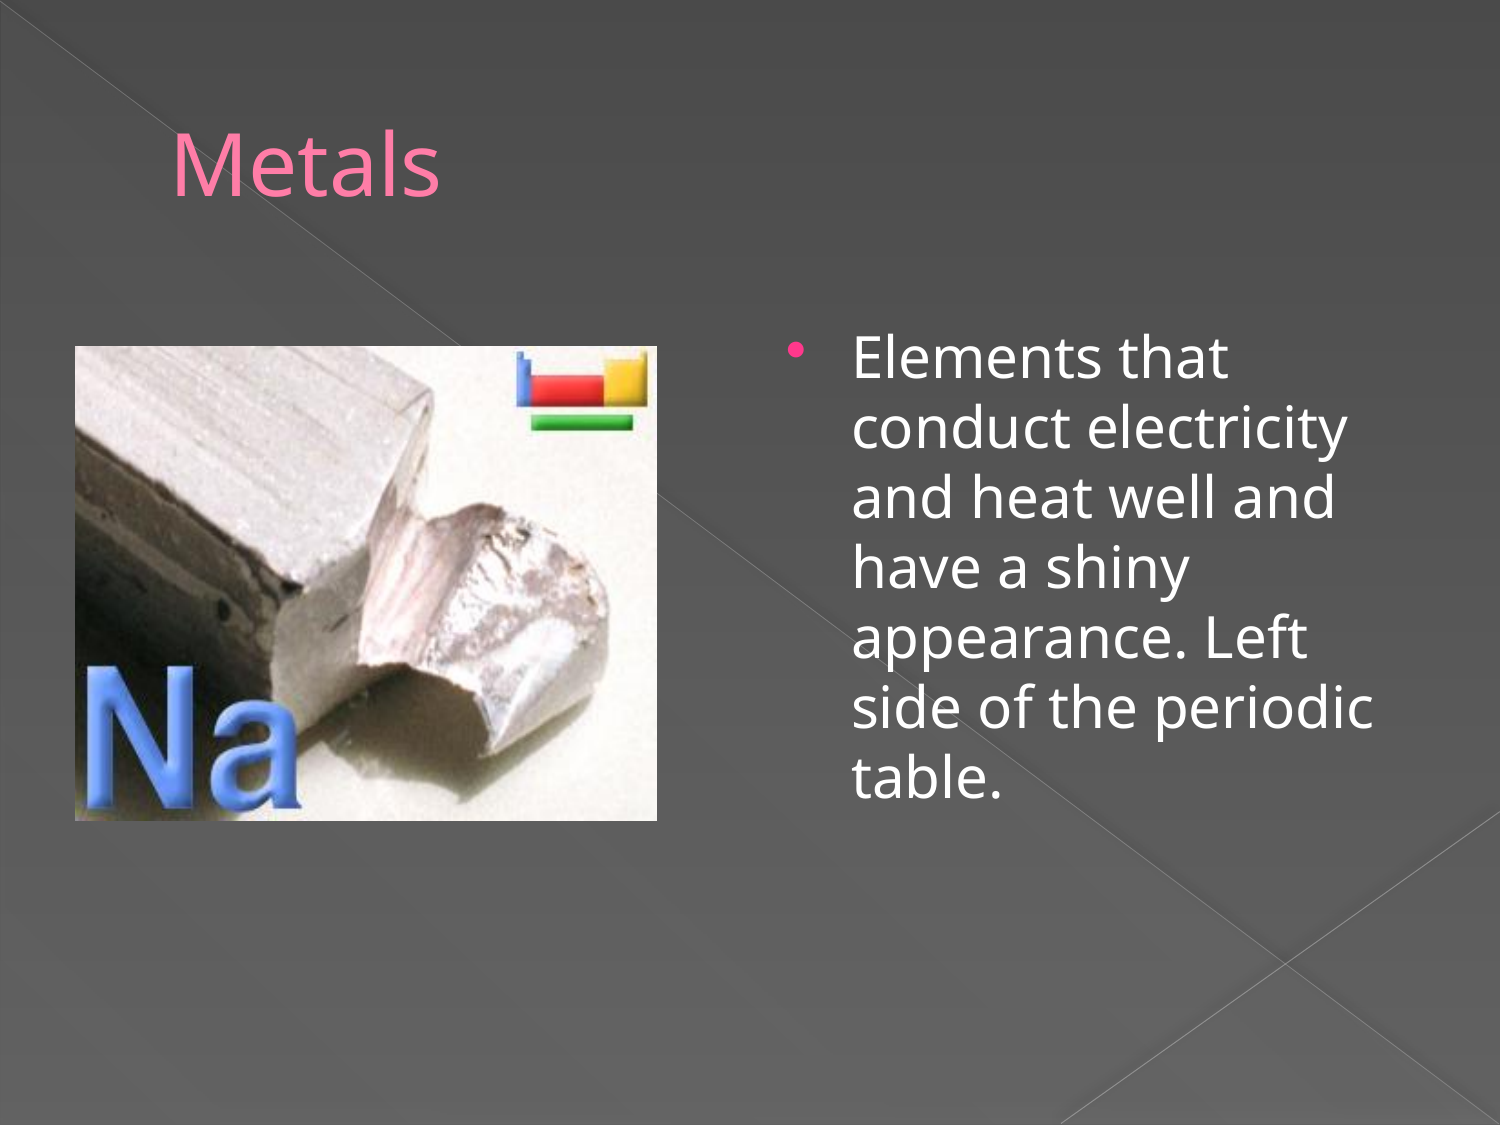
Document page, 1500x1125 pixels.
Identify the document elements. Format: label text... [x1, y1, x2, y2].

title Metals [75, 47, 1425, 275]
list Elements that conduct electricity and heat well and have a shiny appearance. Left side of the periodic table. [762, 312, 1426, 988]
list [74, 346, 657, 821]
